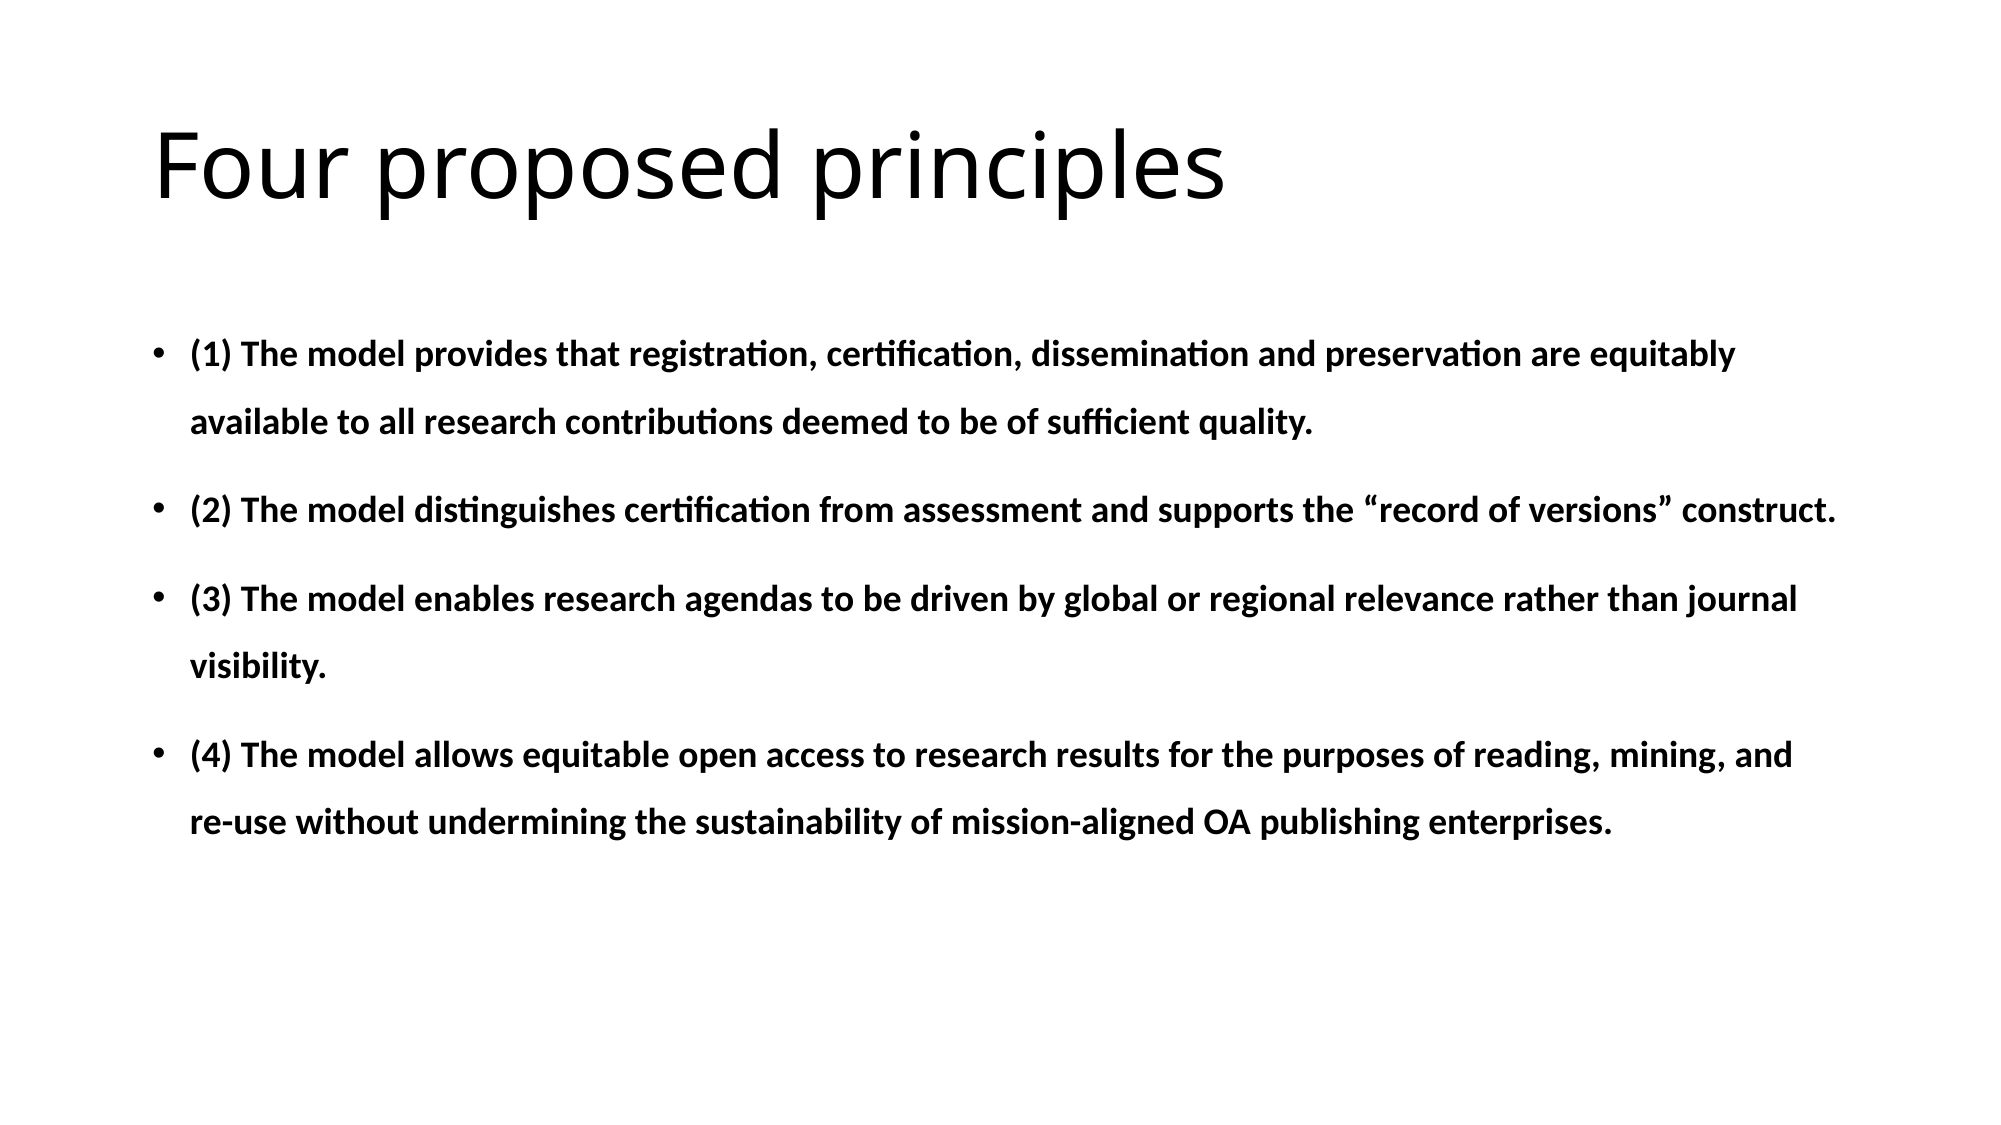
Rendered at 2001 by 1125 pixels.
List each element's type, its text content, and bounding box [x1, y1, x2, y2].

list (1) The model provides that registration, certification, dissemination and preservation are equitably available to all research contributions deemed to be of sufficient quality. (2) The model distinguishes certification from assessment and supports the “record of versions” construct. (3) The model enables research agendas to be driven by global or regional relevance rather than journal visibility. (4) The model allows equitable open access to research results for the purposes of reading, mining, and re-use without undermining the sustainability of mission-aligned OA publishing enterprises. [137, 299, 1863, 1014]
title Four proposed principles [137, 59, 1863, 278]
